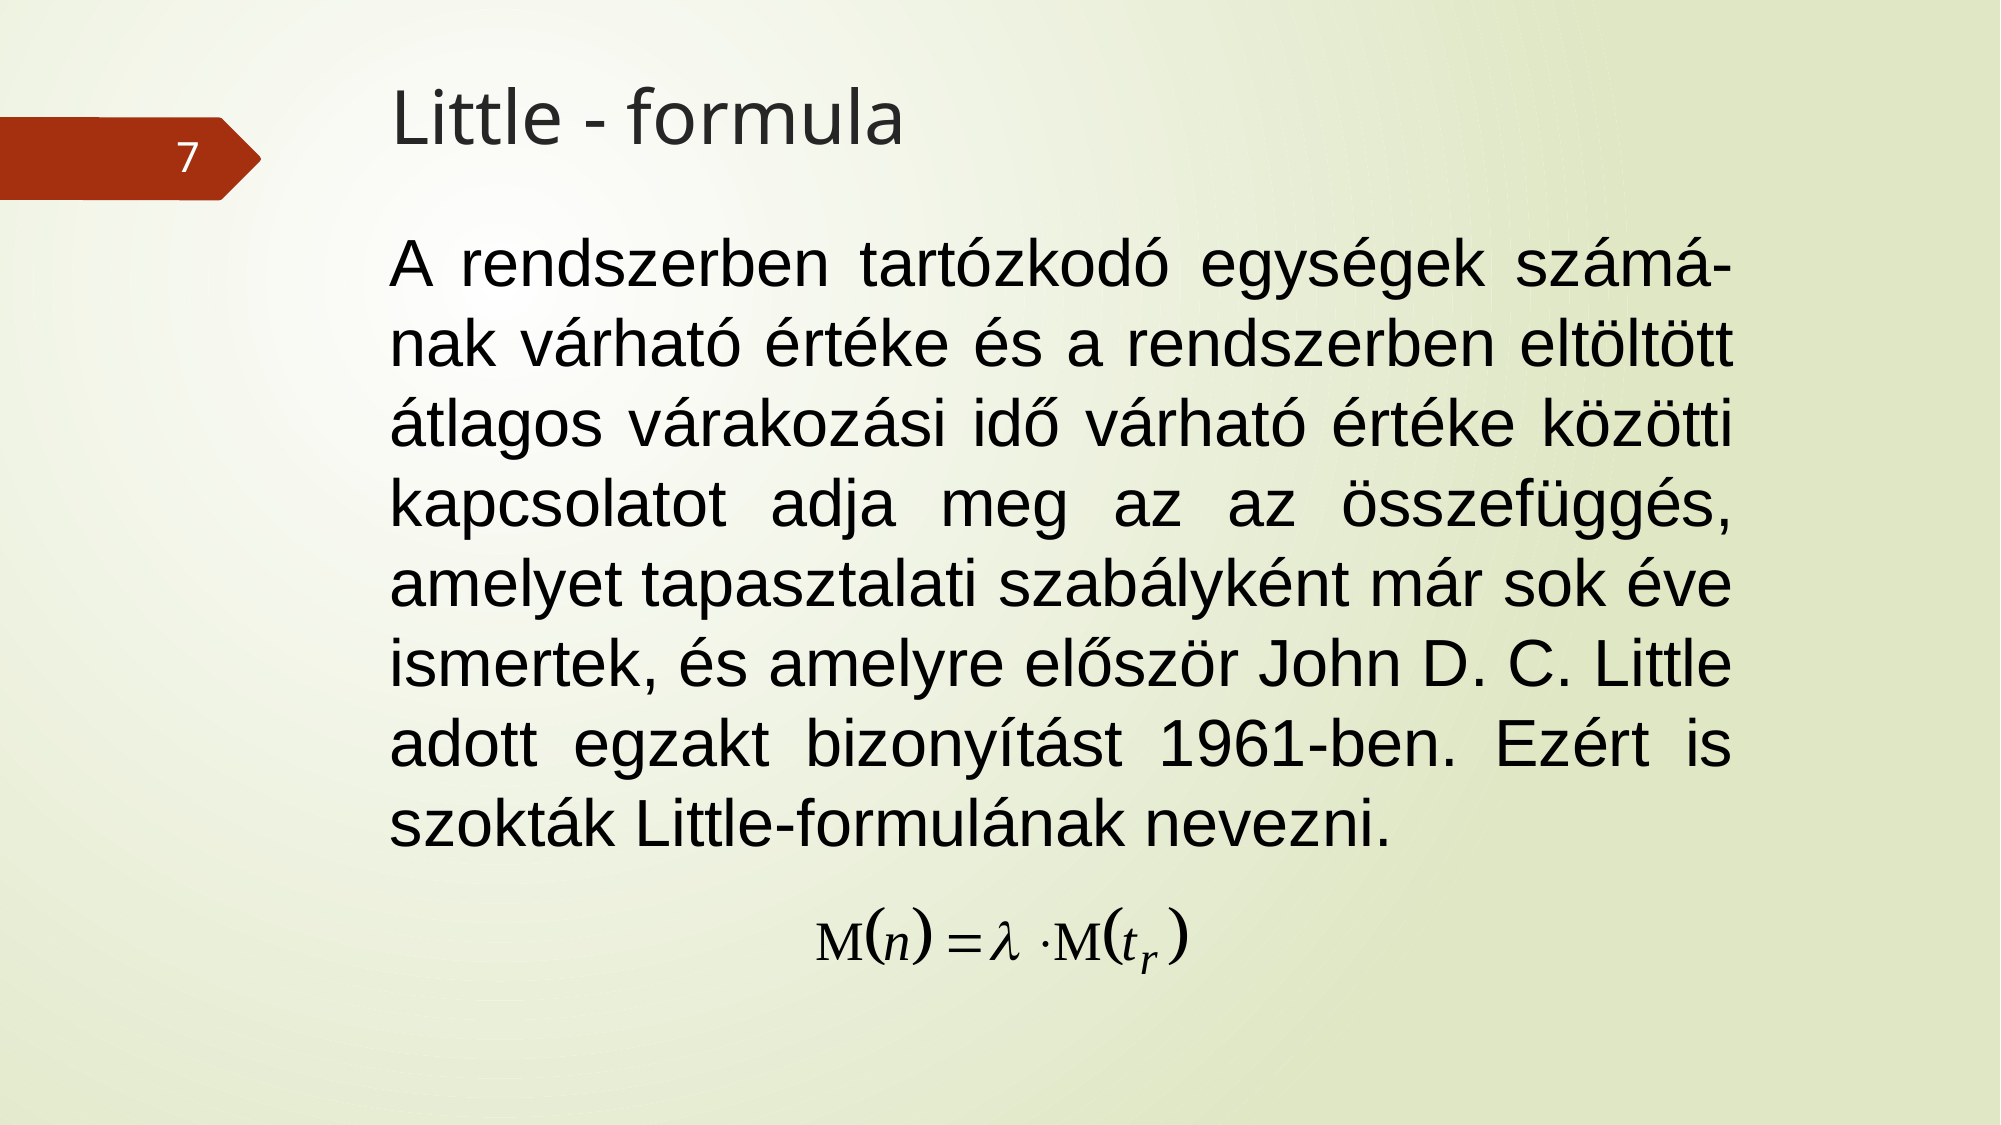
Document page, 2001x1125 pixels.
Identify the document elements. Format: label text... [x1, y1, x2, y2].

slide_number 7 [87, 129, 216, 190]
title Little - formula [375, 62, 1715, 203]
text_box A rendszerben tartózkodó egységek számá-nak várható értéke és a rendszerben eltöltött átlagos várakozási idő várható értéke közötti kapcsolatot adja meg az az összefüggés, amelyet tapasztalati szabályként már sok éve ismertek, és amelyre először John D. C. Little adott egzakt bizonyítást 1961-ben. Ezért is szokták Little-formulának nevezni. [375, 212, 1750, 867]
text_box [805, 899, 1195, 993]
